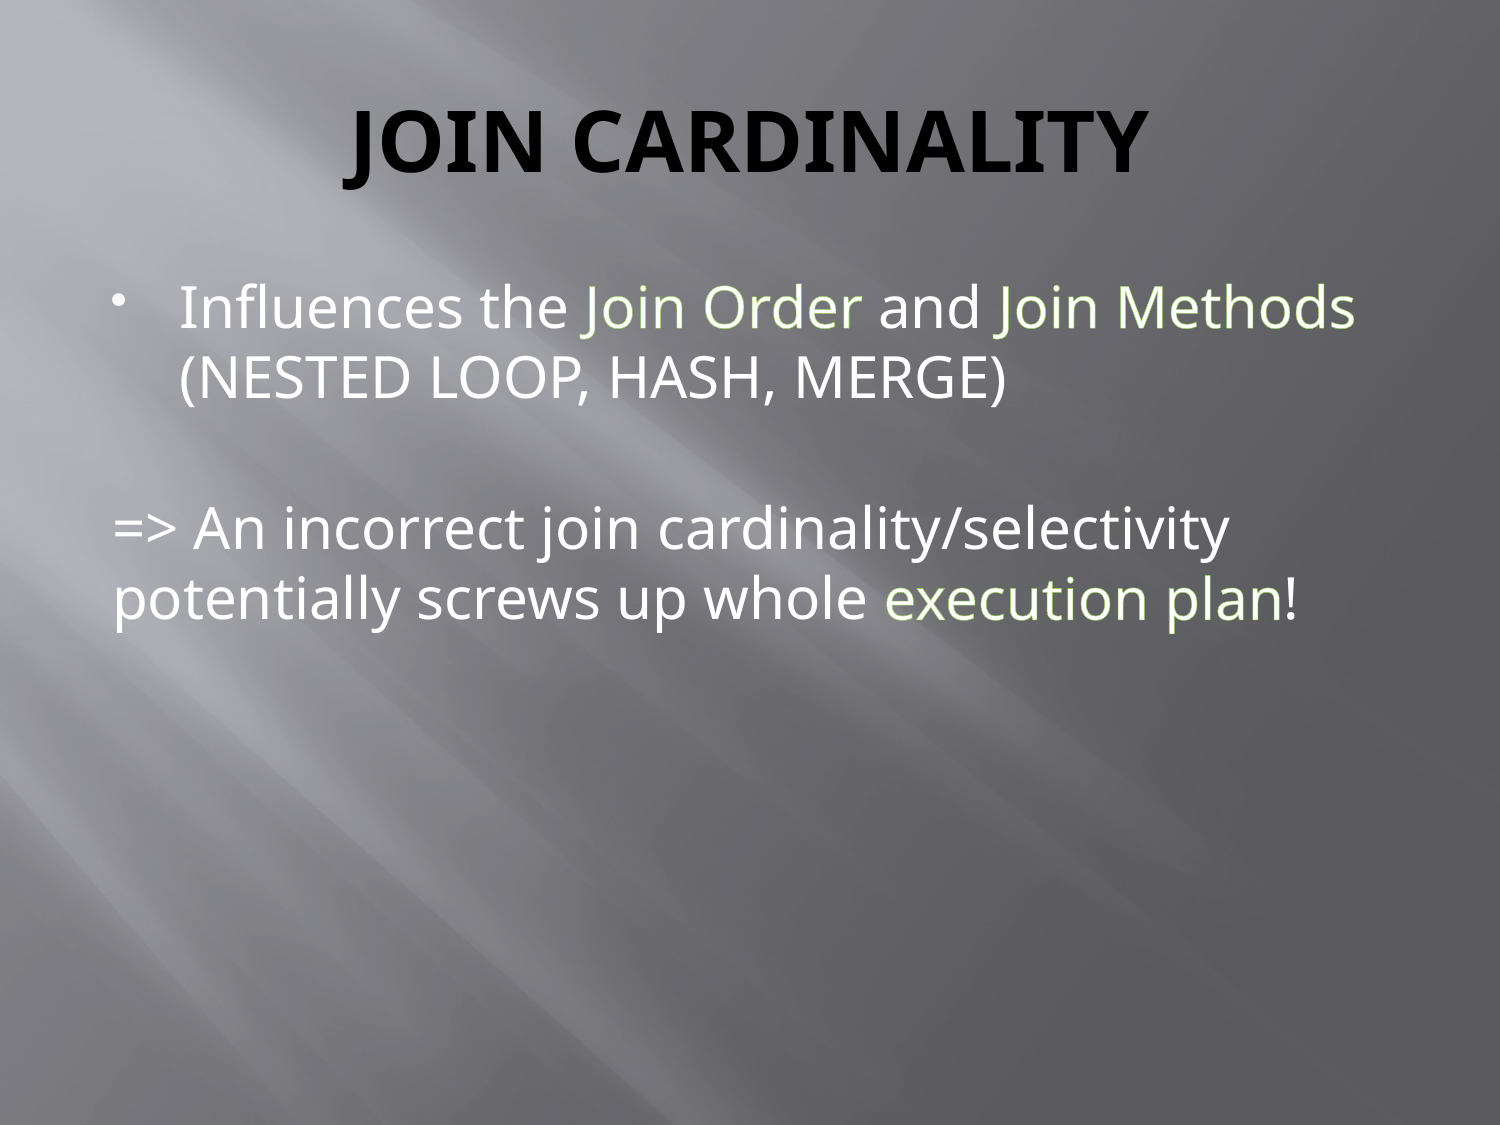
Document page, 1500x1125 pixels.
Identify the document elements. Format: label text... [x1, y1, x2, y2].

title JOIN CARDINALITY [75, 45, 1425, 233]
list Influences the Join Order and Join Methods (NESTED LOOP, HASH, MERGE) => An incorrect join cardinality/selectivity potentially screws up whole execution plan! [75, 262, 1425, 1035]
